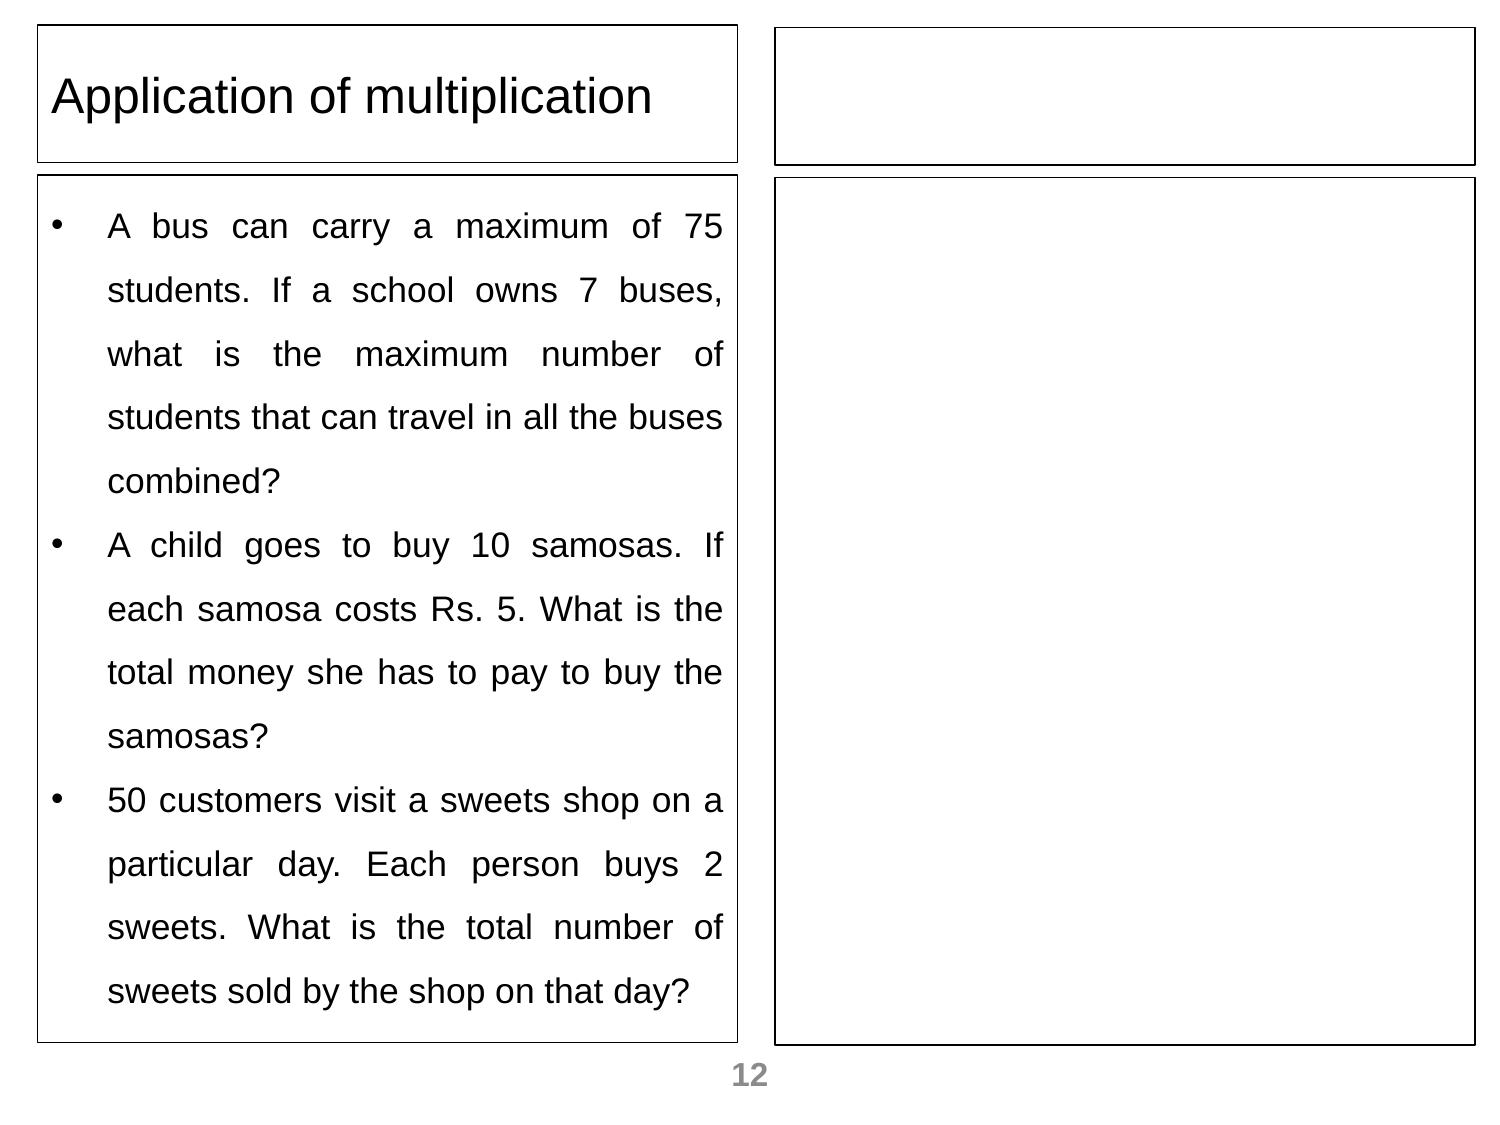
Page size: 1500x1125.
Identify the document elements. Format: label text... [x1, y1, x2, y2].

text_box A bus can carry a maximum of 75 students. If a school owns 7 buses, what is the maximum number of students that can travel in all the buses combined? A child goes to buy 10 samosas. If each samosa costs Rs. 5. What is the total money she has to pay to buy the samosas? 50 customers visit a sweets shop on a particular day. Each person buys 2 sweets. What is the total number of sweets sold by the shop on that day? [37, 174, 738, 1043]
text_box [774, 177, 1475, 1046]
text_box [738, 199, 747, 788]
slide_number 12 [512, 1042, 988, 1103]
text_box [1475, 201, 1484, 791]
text_box [774, 27, 1475, 165]
text_box Application of multiplication [37, 24, 738, 163]
